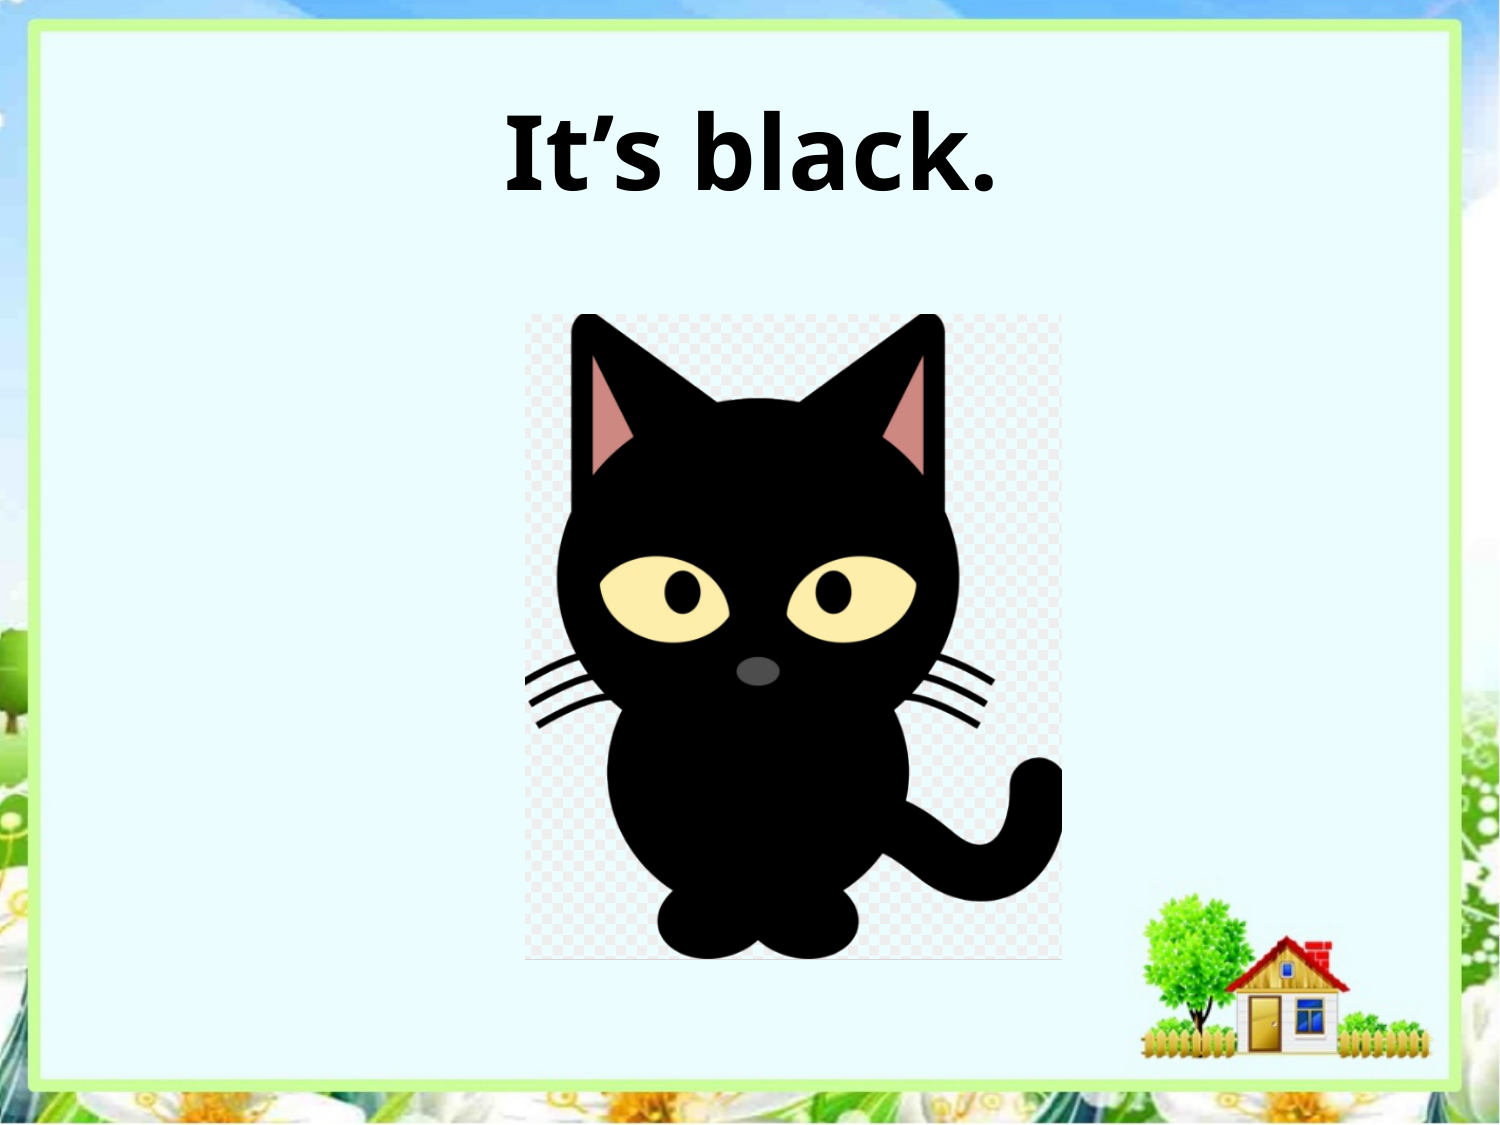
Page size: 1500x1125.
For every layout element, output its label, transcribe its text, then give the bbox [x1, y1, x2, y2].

picture [0, 0, 1500, 1125]
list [525, 314, 1063, 960]
text_box It’s black. [490, 79, 1128, 220]
